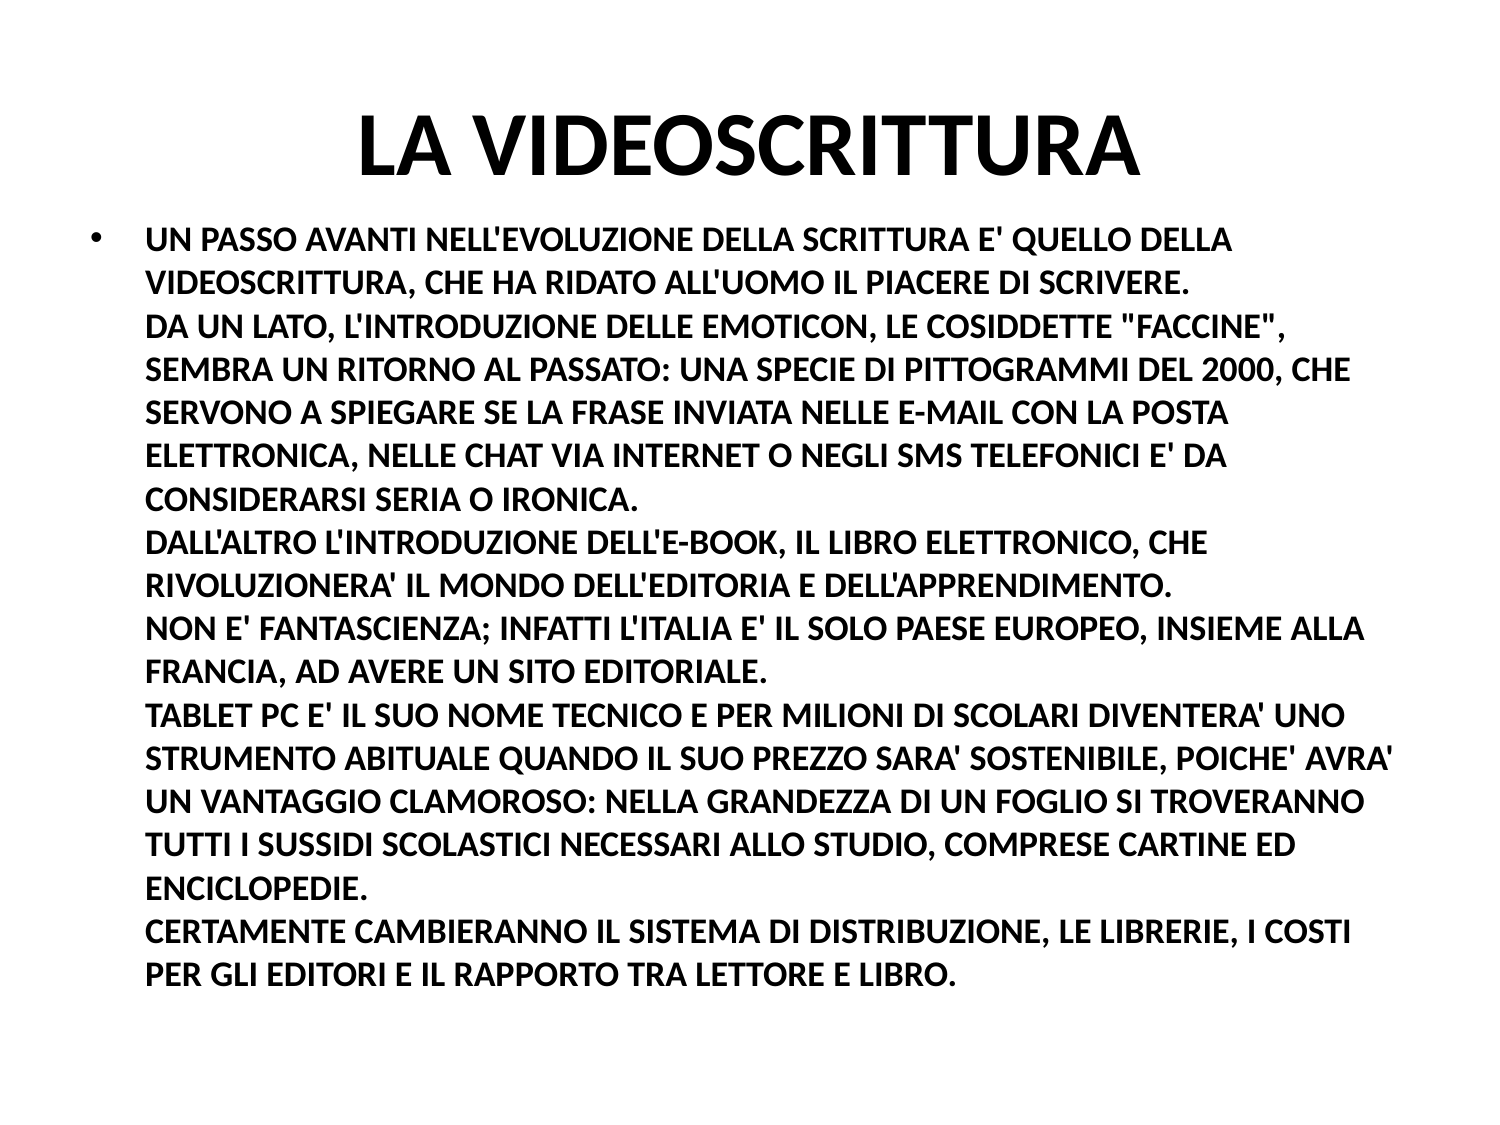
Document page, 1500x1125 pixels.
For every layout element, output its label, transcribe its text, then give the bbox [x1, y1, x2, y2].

list UN PASSO AVANTI NELL'EVOLUZIONE DELLA SCRITTURA E' QUELLO DELLA VIDEOSCRITTURA, CHE HA RIDATO ALL'UOMO IL PIACERE DI SCRIVERE. DA UN LATO, L'INTRODUZIONE DELLE EMOTICON, LE COSIDDETTE "FACCINE", SEMBRA UN RITORNO AL PASSATO: UNA SPECIE DI PITTOGRAMMI DEL 2000, CHE SERVONO A SPIEGARE SE LA FRASE INVIATA NELLE E-MAIL CON LA POSTA ELETTRONICA, NELLE CHAT VIA INTERNET O NEGLI SMS TELEFONICI E' DA CONSIDERARSI SERIA O IRONICA. DALL'ALTRO L'INTRODUZIONE DELL'E-BOOK, IL LIBRO ELETTRONICO, CHE RIVOLUZIONERA' IL MONDO DELL'EDITORIA E DELL'APPRENDIMENTO. NON E' FANTASCIENZA; INFATTI L'ITALIA E' IL SOLO PAESE EUROPEO, INSIEME ALLA FRANCIA, AD AVERE UN SITO EDITORIALE. TABLET PC E' IL SUO NOME TECNICO E PER MILIONI DI SCOLARI DIVENTERA' UNO STRUMENTO ABITUALE QUANDO IL SUO PREZZO SARA' SOSTENIBILE, POICHE' AVRA' UN VANTAGGIO CLAMOROSO: NELLA GRANDEZZA DI UN FOGLIO SI TROVERANNO TUTTI I SUSSIDI SCOLASTICI NECESSARI ALLO STUDIO, COMPRESE CARTINE ED ENCICLOPEDIE. CERTAMENTE CAMBIERANNO IL SISTEMA DI DISTRIBUZIONE, LE LIBRERIE, I COSTI PER GLI EDITORI E IL RAPPORTO TRA LETTORE E LIBRO. [75, 208, 1425, 1005]
title LA VIDEOSCRITTURA [75, 45, 1425, 208]
